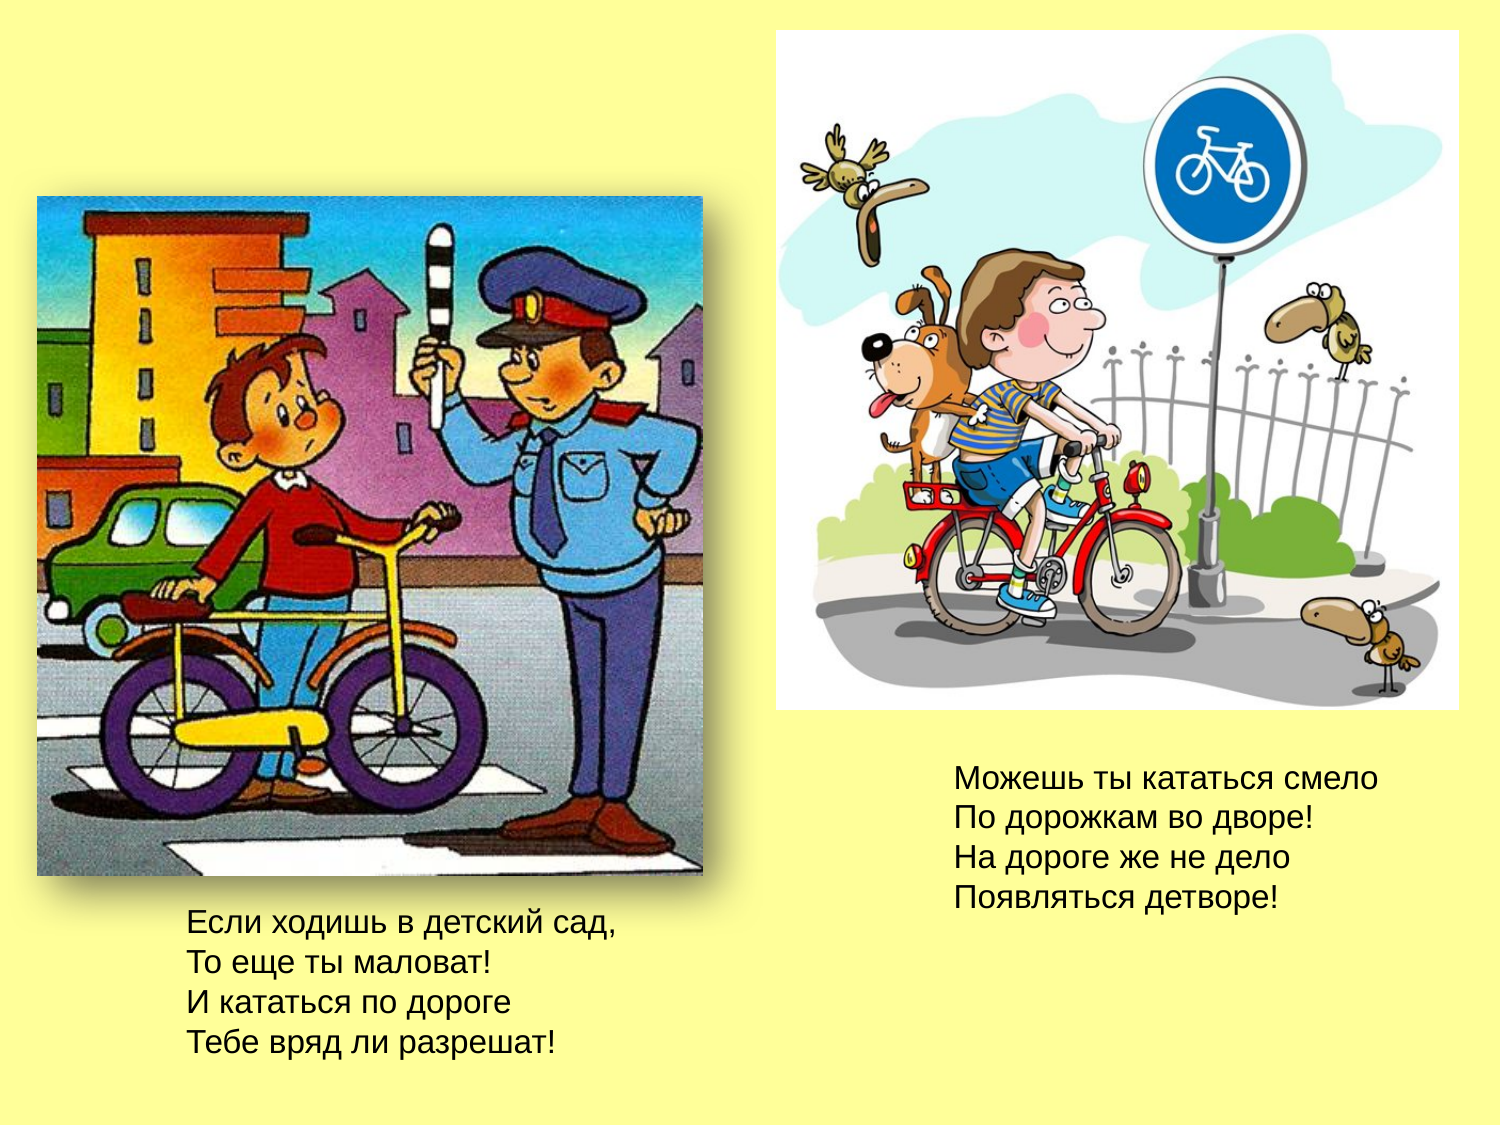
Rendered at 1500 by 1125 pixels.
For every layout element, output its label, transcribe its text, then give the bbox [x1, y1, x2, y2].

text_box Если ходишь в детский сад, То еще ты маловат! И кататься по дороге Тебе вряд ли разрешат! [171, 922, 703, 1068]
text_box Можешь ты кататься смело По дорожкам во дворе! На дороге же не дело Появляться детворе! [938, 748, 1424, 923]
picture [775, 30, 1459, 711]
picture [37, 195, 703, 876]
